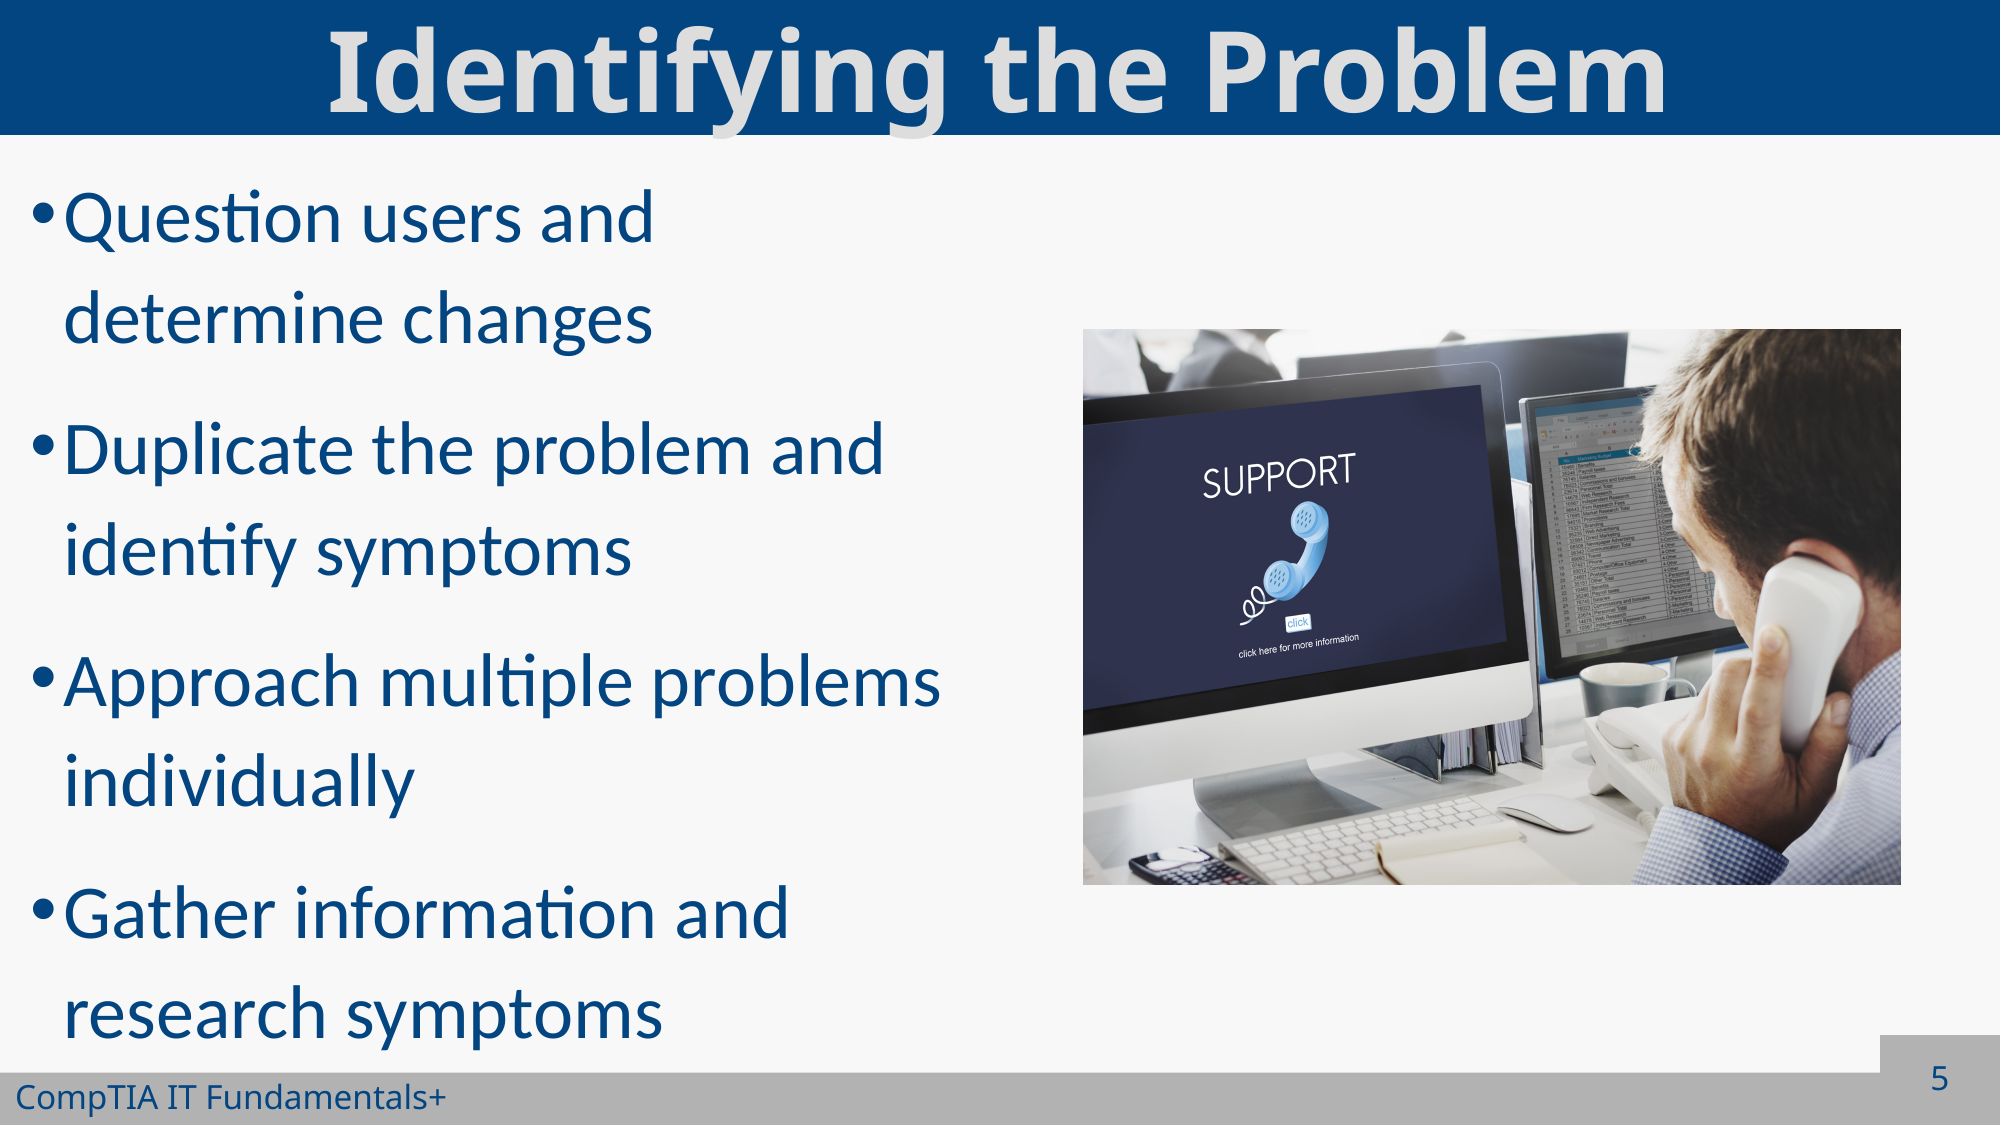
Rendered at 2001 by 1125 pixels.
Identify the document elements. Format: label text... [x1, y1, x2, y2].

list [1083, 329, 1901, 885]
slide_number 5 [1880, 1035, 2000, 1125]
footer CompTIA IT Fundamentals+ [0, 1072, 1880, 1125]
list Question users and determine changes Duplicate the problem and identify symptoms Approach multiple problems individually Gather information and research symptoms [15, 149, 990, 1065]
title Identifying the Problem [0, 0, 2000, 135]
